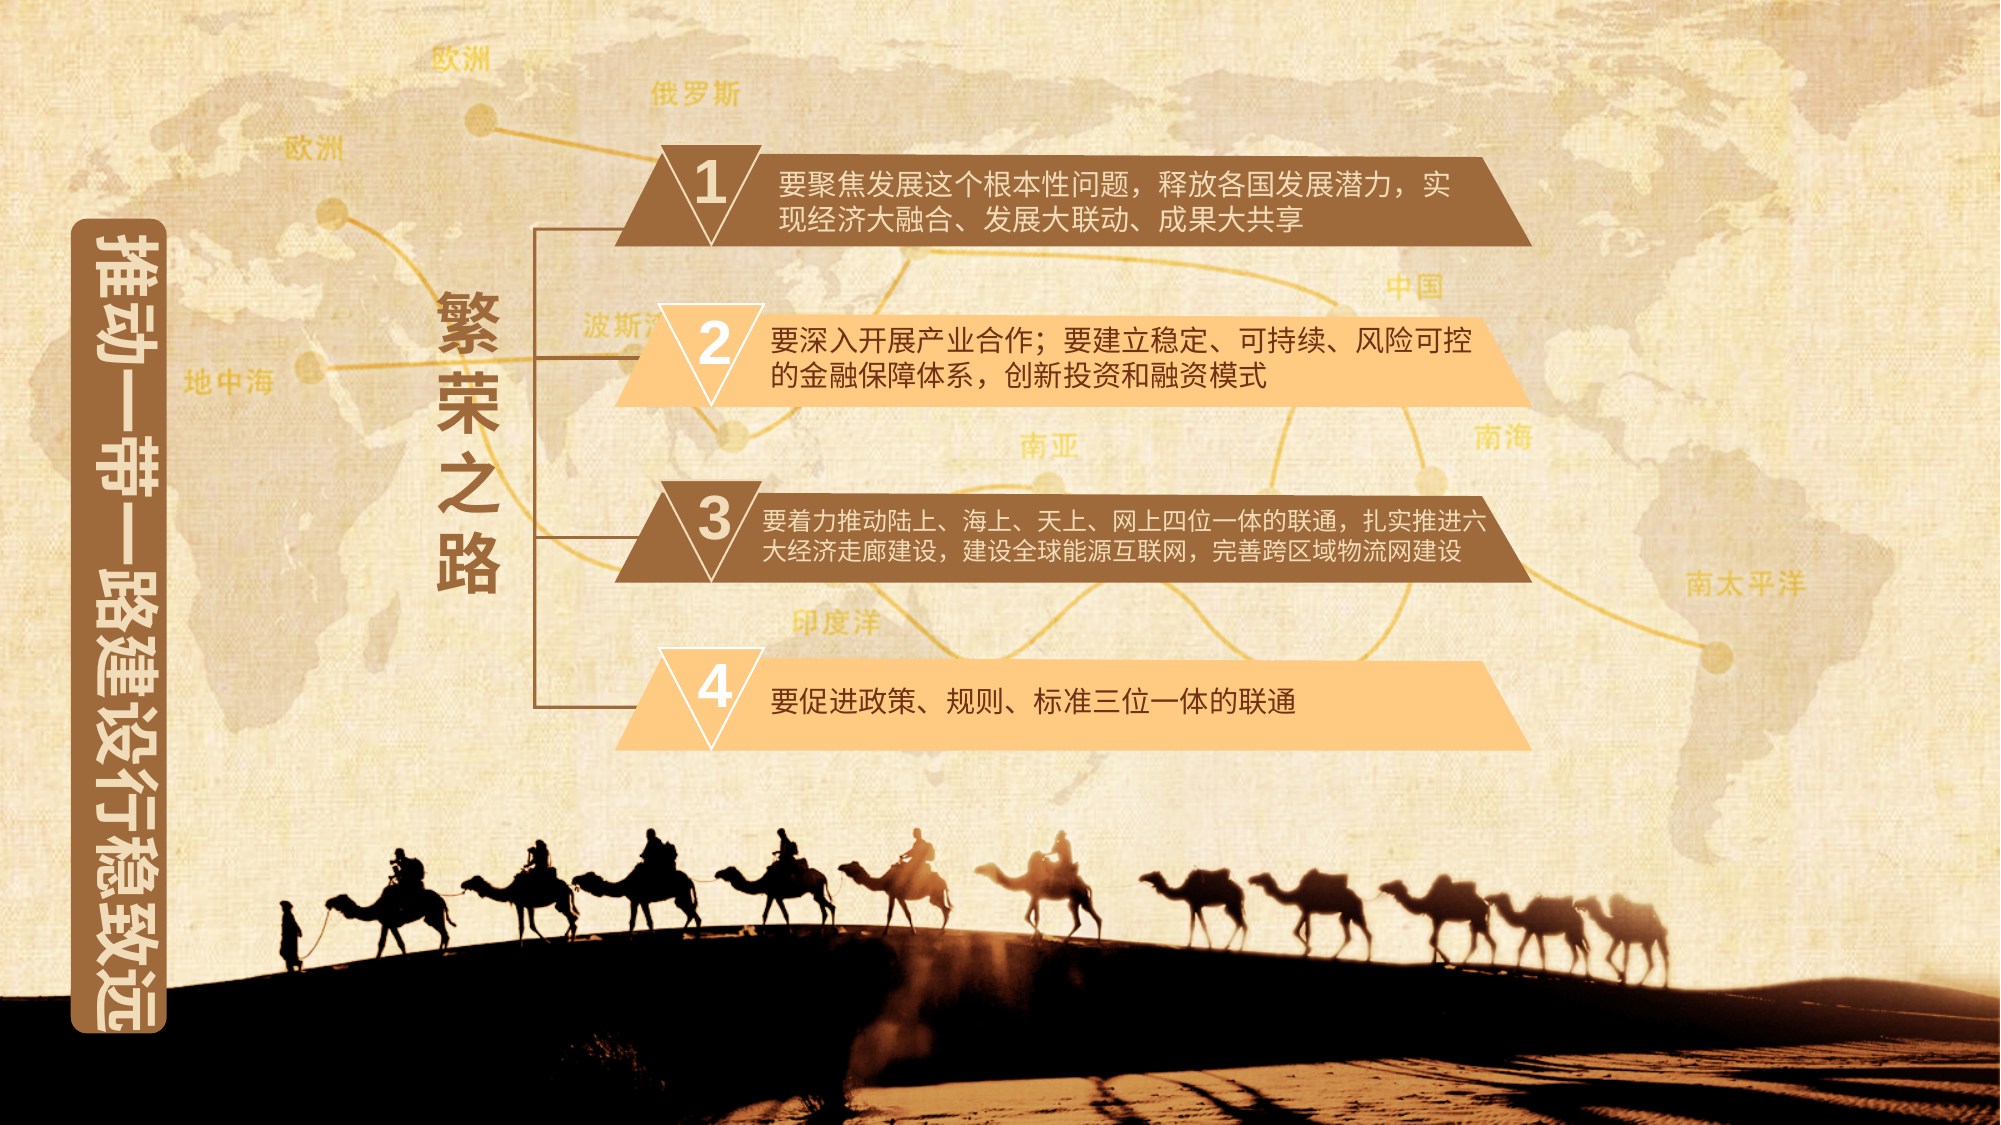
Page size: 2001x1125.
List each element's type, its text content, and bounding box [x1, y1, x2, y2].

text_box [658, 133, 764, 245]
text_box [614, 492, 1533, 583]
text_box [658, 470, 764, 582]
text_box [658, 294, 764, 406]
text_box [534, 229, 656, 708]
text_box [65, 218, 177, 1042]
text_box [614, 153, 1533, 247]
text_box 繁荣之路 [420, 274, 534, 610]
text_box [614, 313, 1533, 407]
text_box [658, 638, 764, 750]
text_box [614, 657, 1533, 751]
picture [0, 0, 2000, 1125]
